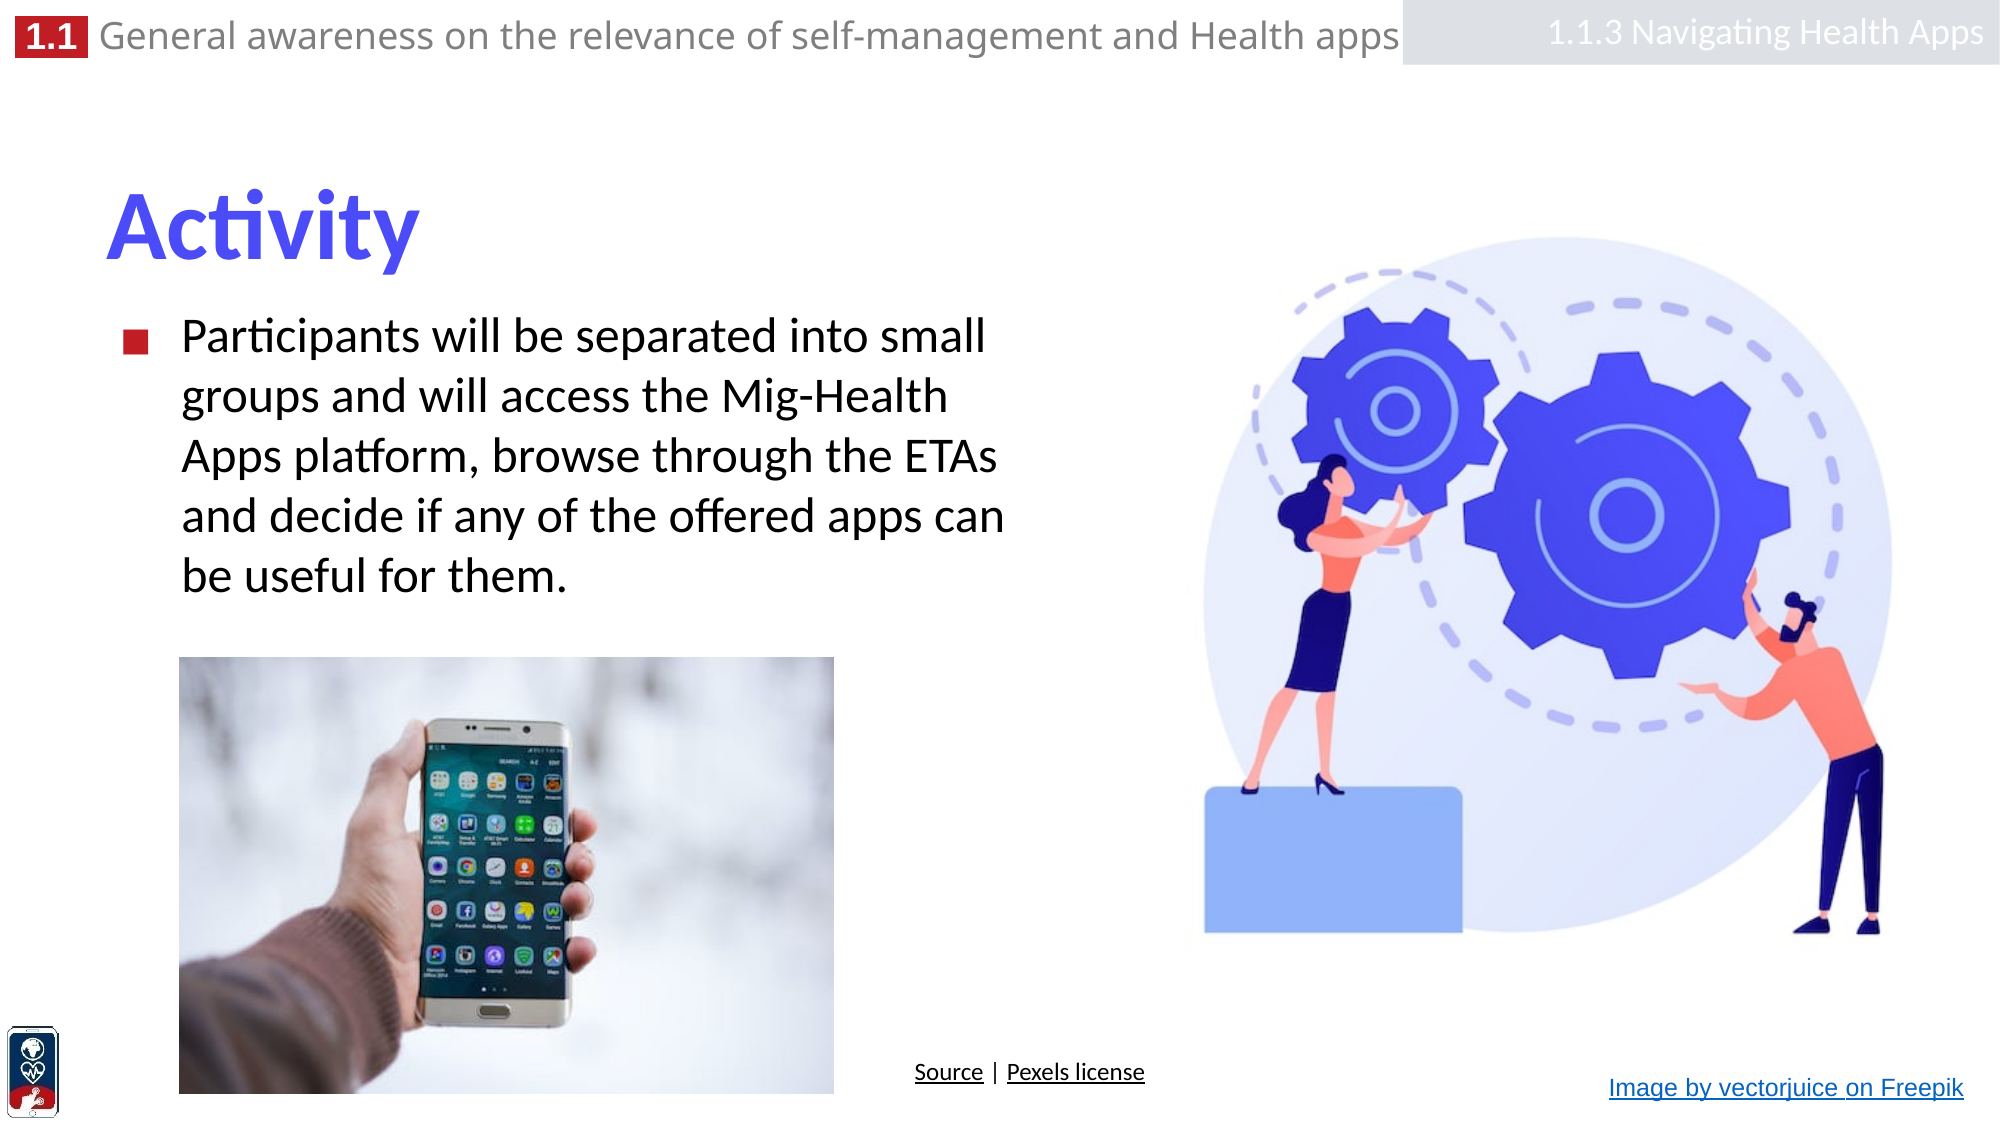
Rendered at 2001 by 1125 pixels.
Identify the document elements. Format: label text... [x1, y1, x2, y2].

picture [1089, 124, 2000, 1049]
text_box 1.1.3 Navigating Health Apps [1403, 0, 2000, 65]
picture [179, 657, 835, 1094]
picture [7, 1026, 59, 1118]
text_box Image by vectorjuice on Freepik [1448, 1064, 1979, 1110]
text_box Source | Pexels license [890, 1048, 1161, 1093]
list Participants will be separated into small groups and will access the Mig-Health Apps platform, browse through the ETAs and decide if any of the offered apps can be useful for them. [91, 295, 1052, 1094]
title Activity [91, 177, 1084, 277]
